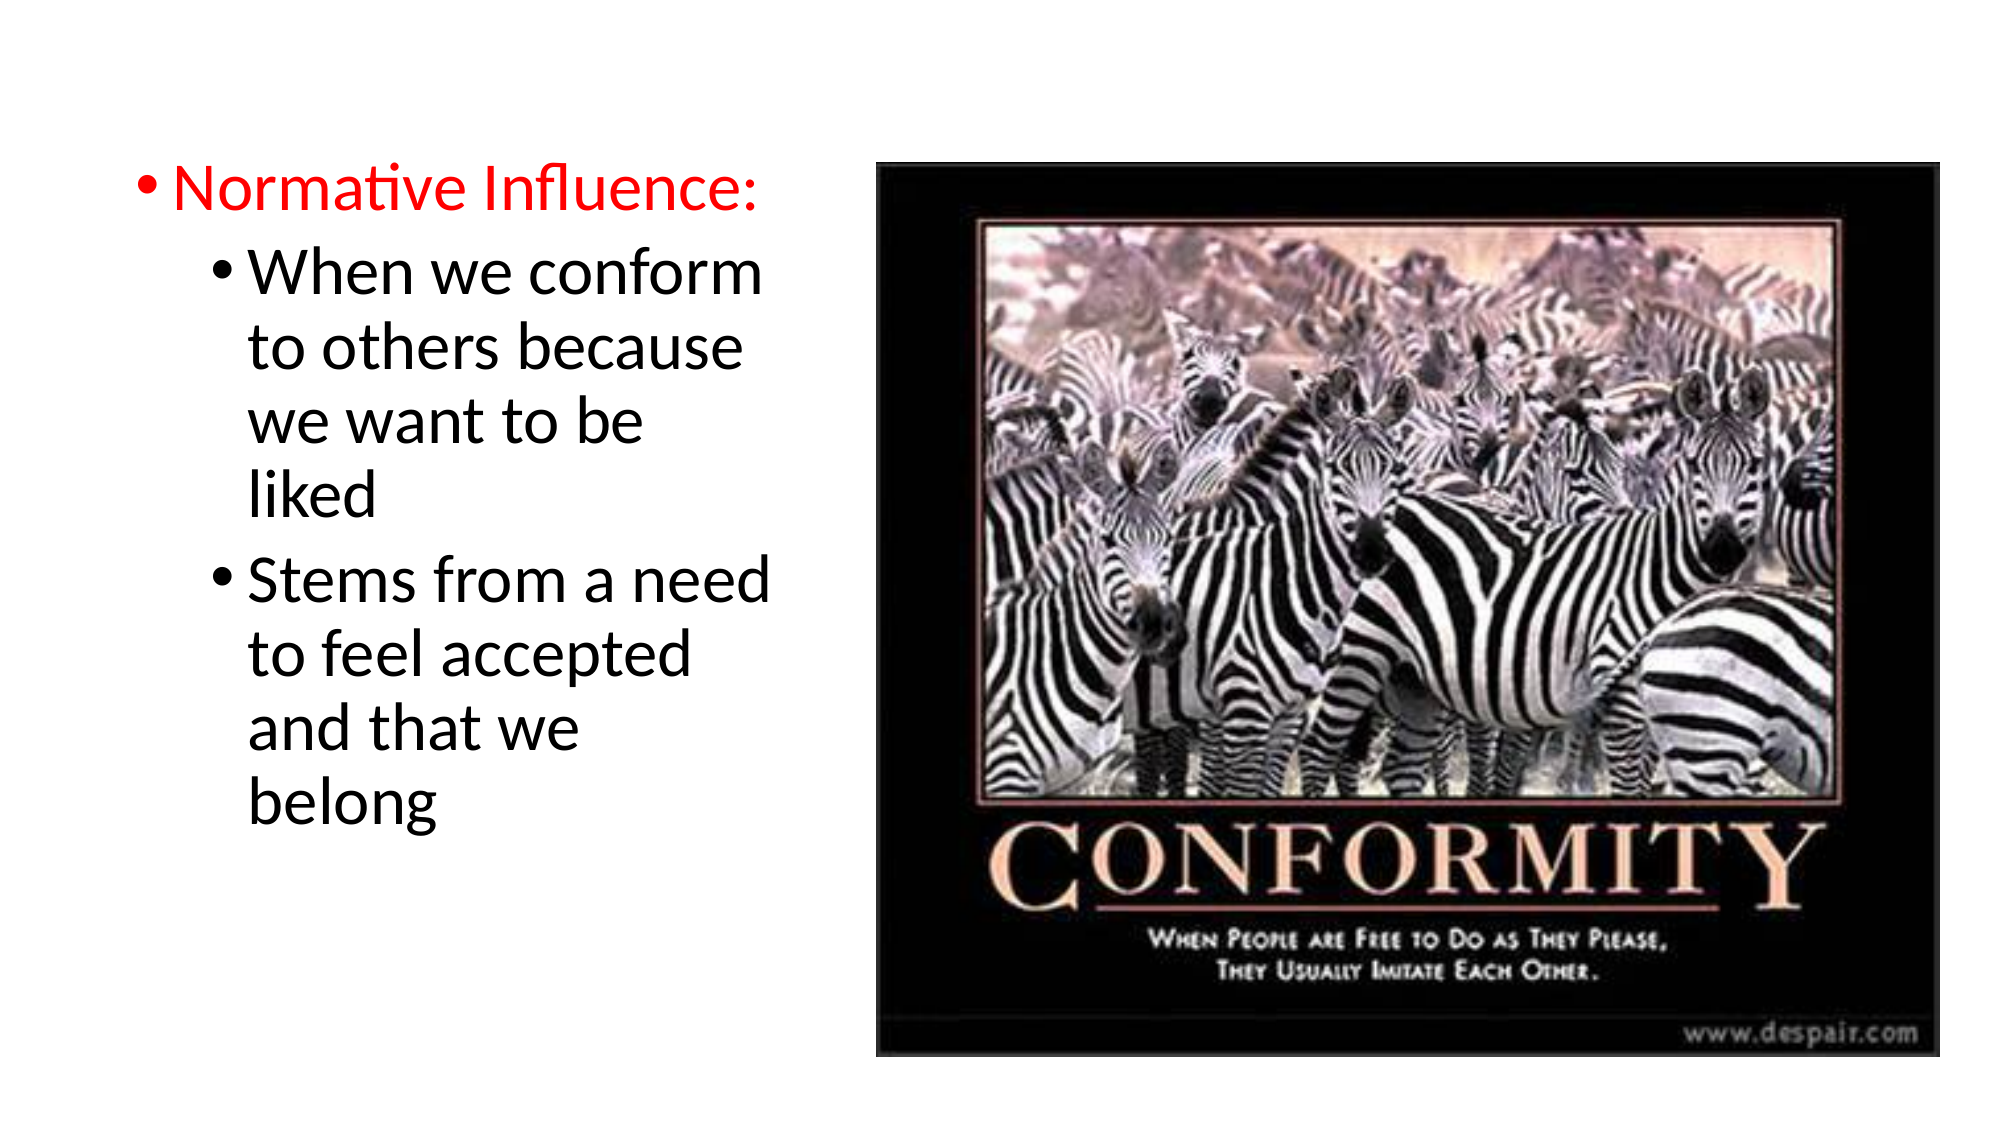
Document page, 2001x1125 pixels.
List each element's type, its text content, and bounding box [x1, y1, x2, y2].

list Normative Influence: When we conform to others because we want to be liked Stems from a need to feel accepted and that we belong [120, 143, 799, 1014]
picture [876, 162, 1940, 1057]
